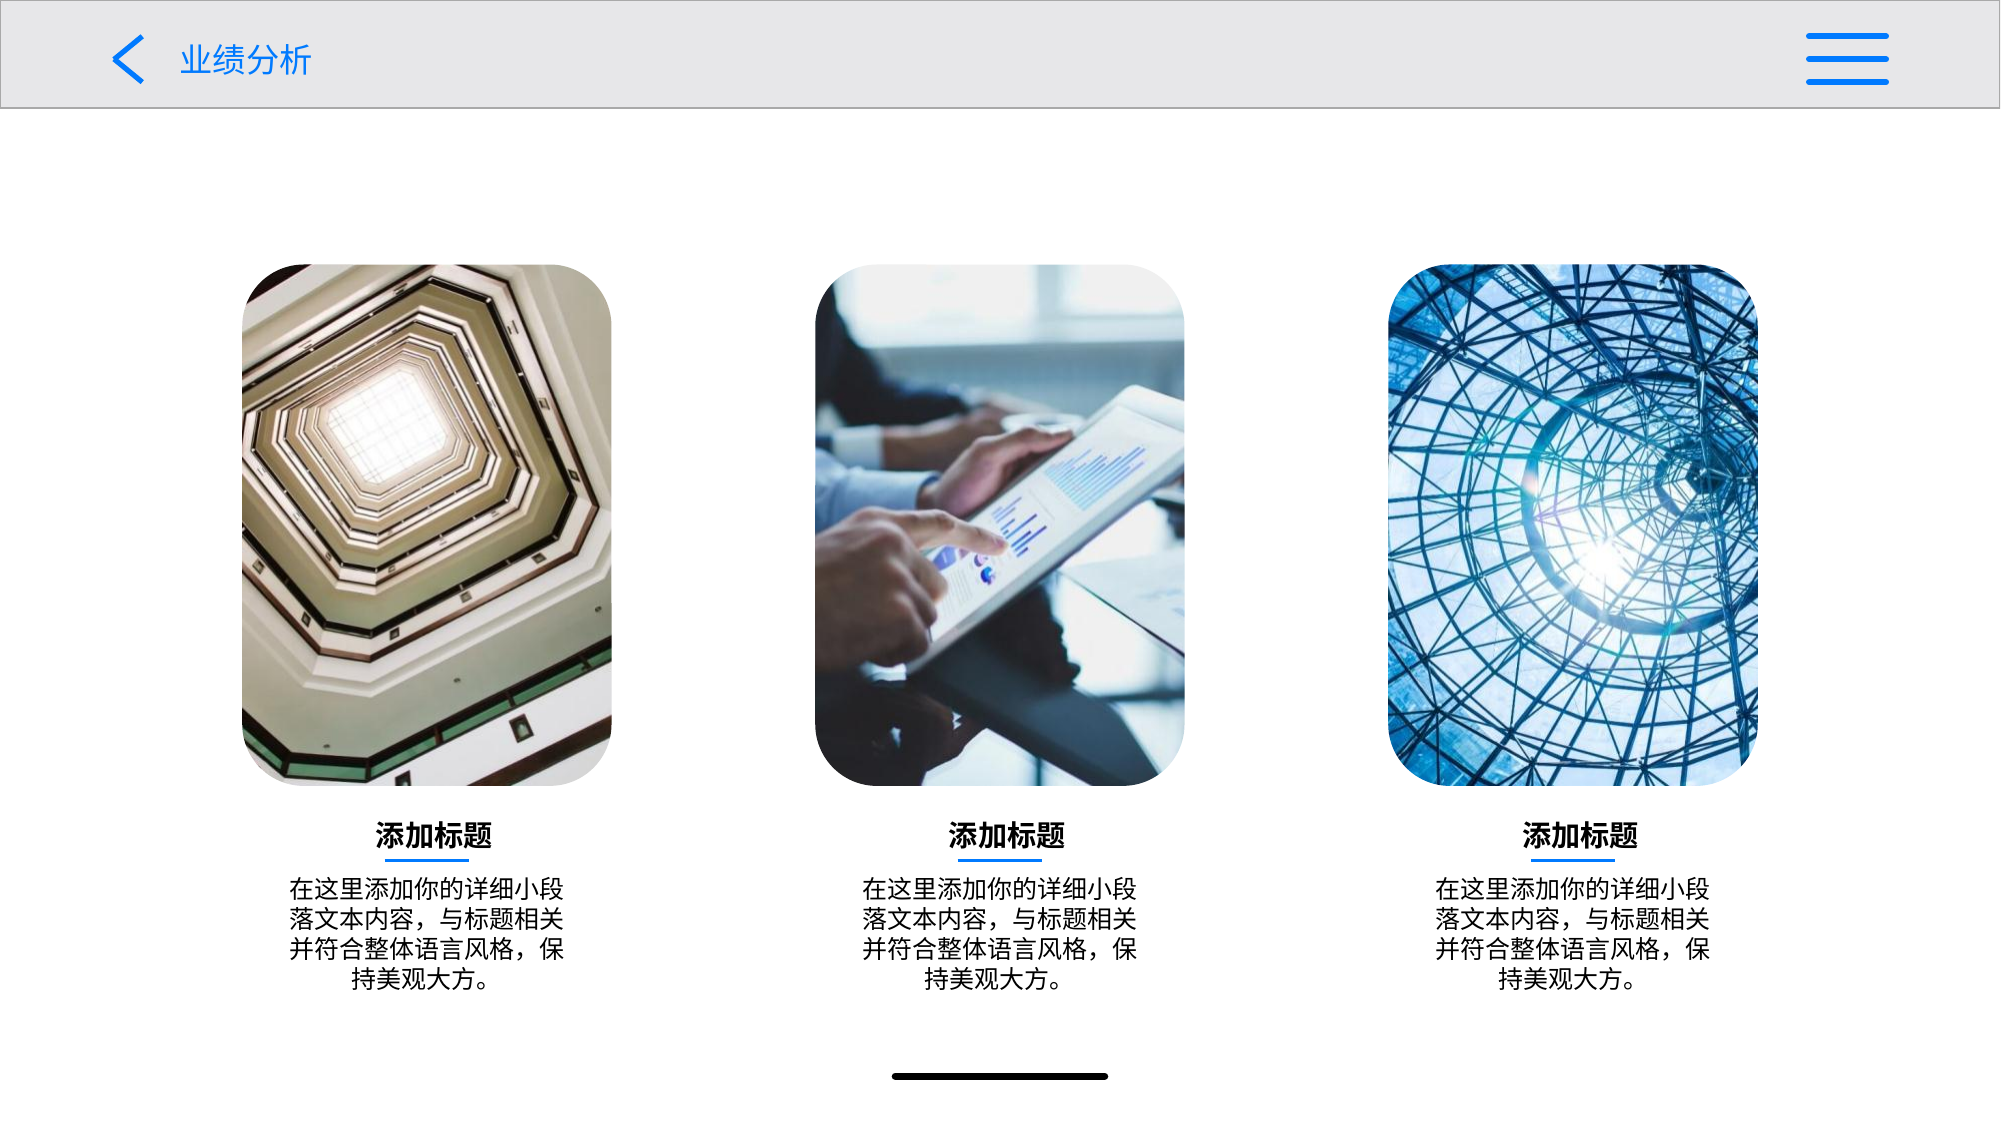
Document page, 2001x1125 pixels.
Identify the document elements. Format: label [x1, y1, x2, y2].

picture [815, 264, 1185, 786]
picture [1388, 264, 1758, 786]
text_box [846, 809, 1154, 1003]
picture [242, 264, 612, 786]
text_box [273, 809, 581, 1003]
text_box [1419, 809, 1727, 973]
